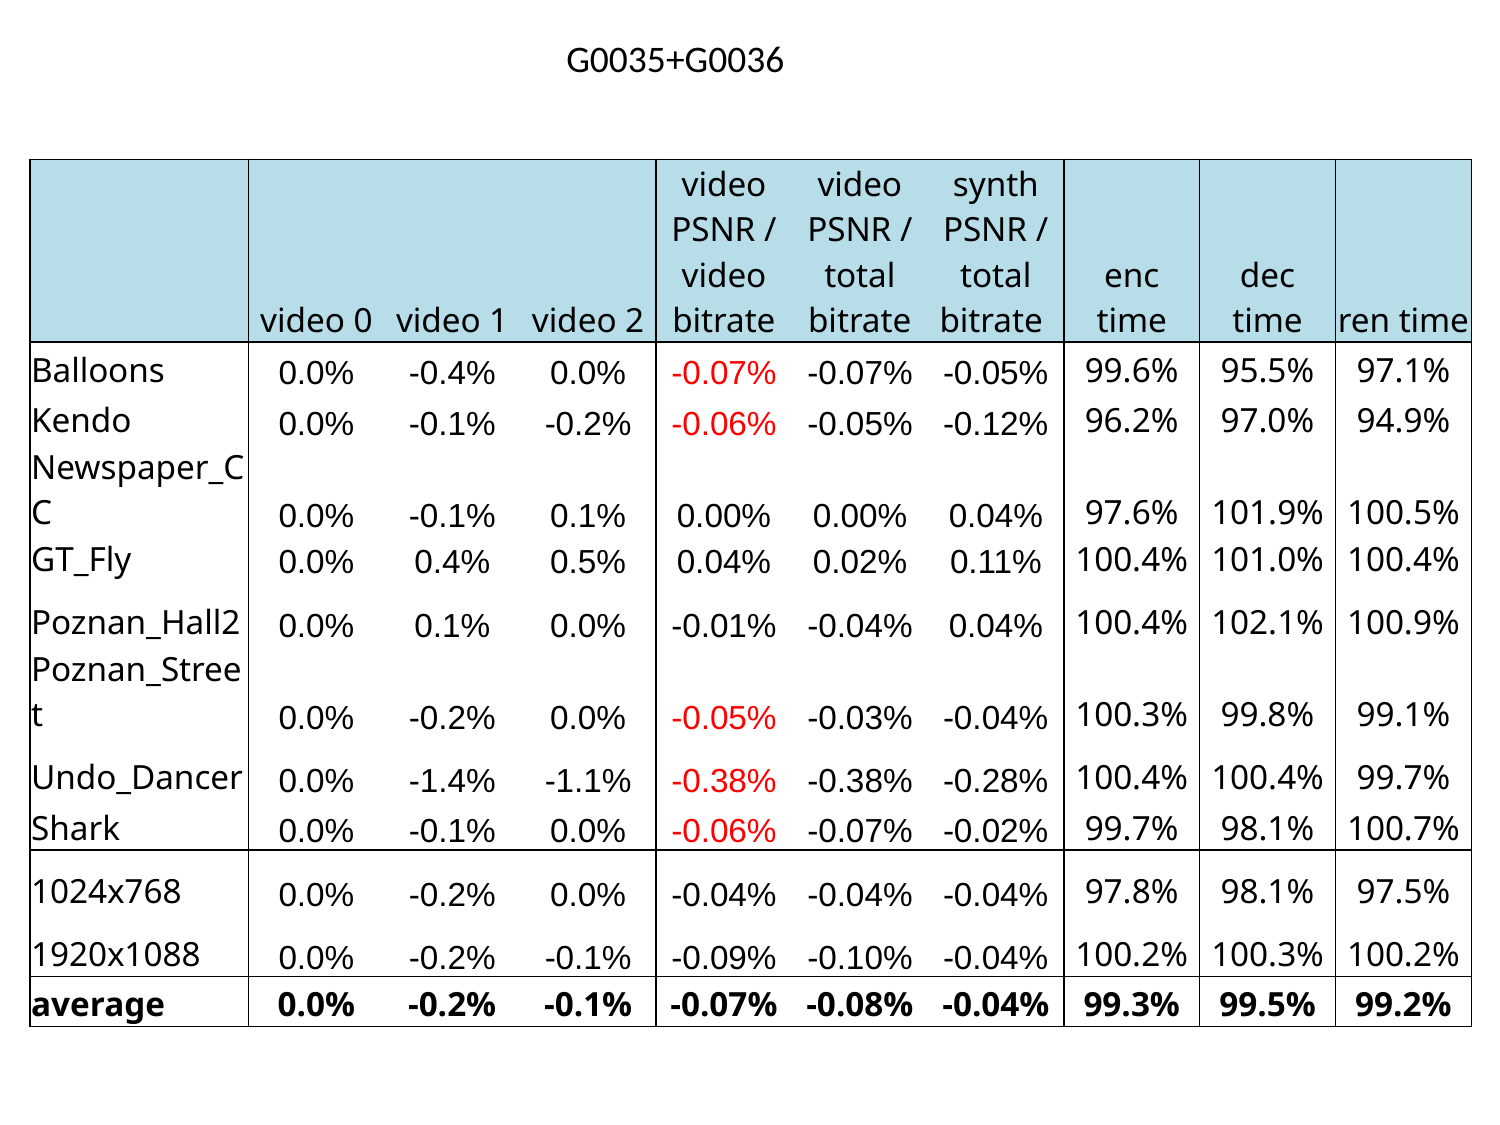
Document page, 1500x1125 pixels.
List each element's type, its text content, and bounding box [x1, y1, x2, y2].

table_cell -0.06% [657, 392, 792, 442]
table_cell -0.1% [384, 392, 520, 442]
table_cell 94.9% [1336, 392, 1471, 442]
table_cell 0.04% [657, 534, 792, 581]
table_cell 0.00% [792, 442, 928, 534]
table_cell -0.01% [657, 581, 792, 644]
table_cell -0.2% [384, 644, 520, 736]
table_cell -0.38% [657, 736, 792, 800]
table_cell -0.38% [792, 736, 928, 800]
table_cell 0.04% [928, 442, 1063, 534]
table_cell -0.07% [657, 977, 792, 1026]
table_cell 0.0% [249, 736, 384, 800]
table_cell 0.0% [249, 343, 384, 392]
table_cell 0.0% [249, 851, 384, 913]
table_cell -0.10% [792, 913, 928, 976]
table_cell -0.12% [928, 392, 1063, 442]
table_cell -0.28% [928, 736, 1063, 800]
table_header video PSNR / total bitrate [792, 160, 928, 341]
table_cell 0.1% [520, 442, 655, 534]
table_cell 95.5% [1200, 343, 1335, 392]
table_cell 100.4% [1065, 534, 1199, 581]
table_cell 1920x1088 [31, 913, 248, 976]
table_cell -0.06% [657, 800, 792, 849]
table_cell 0.02% [792, 534, 928, 581]
table_cell -0.07% [657, 343, 792, 392]
table_cell -0.1% [384, 800, 520, 849]
table_cell 99.8% [1200, 644, 1335, 736]
table_cell 0.0% [249, 800, 384, 849]
table_cell average [31, 977, 248, 1026]
table_cell 100.9% [1336, 581, 1471, 644]
text_box G0035+G0036 [551, 28, 852, 88]
table_cell GT_Fly [31, 534, 248, 581]
table_cell -0.05% [792, 392, 928, 442]
table_cell 101.0% [1200, 534, 1335, 581]
table_cell 0.0% [520, 800, 655, 849]
table_cell 100.3% [1065, 644, 1199, 736]
table_cell -0.04% [657, 851, 792, 913]
table_cell Poznan_Hall2 [31, 581, 248, 644]
table_cell 99.7% [1065, 800, 1199, 849]
table_cell 99.3% [1065, 977, 1199, 1026]
table_cell -0.2% [384, 913, 520, 976]
table_cell 101.9% [1200, 442, 1335, 534]
table_cell 97.1% [1336, 343, 1471, 392]
table_cell 0.5% [520, 534, 655, 581]
table_cell -0.1% [520, 913, 655, 976]
table_cell 97.0% [1200, 392, 1335, 442]
table_header ren time [1336, 160, 1471, 341]
table_cell 97.8% [1065, 851, 1199, 913]
table_cell -0.2% [384, 851, 520, 913]
table_cell Newspaper_CC [31, 442, 248, 534]
table_cell -0.04% [928, 977, 1063, 1026]
table_cell -0.08% [792, 977, 928, 1026]
table_header synth PSNR / total bitrate [928, 160, 1063, 341]
table_cell 99.5% [1200, 977, 1335, 1026]
table_cell 0.11% [928, 534, 1063, 581]
table_cell 0.0% [520, 644, 655, 736]
table_cell 102.1% [1200, 581, 1335, 644]
table_cell 96.2% [1065, 392, 1199, 442]
table_header [31, 160, 248, 341]
table_cell Poznan_Street [31, 644, 248, 736]
table_cell 0.0% [520, 581, 655, 644]
table_cell 0.0% [249, 442, 384, 534]
table_cell -0.07% [792, 800, 928, 849]
table_cell 99.7% [1336, 736, 1471, 800]
table_cell -0.04% [792, 581, 928, 644]
table_cell -0.4% [384, 343, 520, 392]
table_cell 97.5% [1336, 851, 1471, 913]
table_cell -0.04% [928, 913, 1063, 976]
table_cell 100.2% [1336, 913, 1471, 976]
table_cell 97.6% [1065, 442, 1199, 534]
table_cell 100.2% [1065, 913, 1199, 976]
table_cell -0.04% [928, 851, 1063, 913]
table_cell -0.03% [792, 644, 928, 736]
table_cell Balloons [31, 343, 248, 392]
table_header enc time [1065, 160, 1199, 341]
table_cell -0.09% [657, 913, 792, 976]
table_cell Kendo [31, 392, 248, 442]
table_cell 100.5% [1336, 442, 1471, 534]
table_header video 1 [384, 160, 520, 341]
table_cell -0.07% [792, 343, 928, 392]
table_cell 98.1% [1200, 800, 1335, 849]
table_cell 0.0% [520, 851, 655, 913]
table_cell 1024x768 [31, 851, 248, 913]
table_header video PSNR / video bitrate [657, 160, 792, 341]
table_cell Shark [31, 800, 248, 849]
table_cell -0.2% [384, 977, 520, 1026]
table_cell -0.05% [657, 644, 792, 736]
table_cell -0.04% [792, 851, 928, 913]
table_cell 0.00% [657, 442, 792, 534]
table_cell 100.4% [1065, 736, 1199, 800]
table_cell 99.1% [1336, 644, 1471, 736]
table_cell 100.7% [1336, 800, 1471, 849]
table_cell 100.4% [1336, 534, 1471, 581]
table_cell 100.4% [1200, 736, 1335, 800]
table_cell 0.0% [249, 977, 384, 1026]
table_cell -0.1% [520, 977, 655, 1026]
table_cell 0.0% [249, 392, 384, 442]
table_cell 0.0% [249, 913, 384, 976]
table_cell -0.02% [928, 800, 1063, 849]
table_cell -1.4% [384, 736, 520, 800]
table_cell 0.4% [384, 534, 520, 581]
table_cell 0.1% [384, 581, 520, 644]
table_cell Undo_Dancer [31, 736, 248, 800]
table_header video 0 [249, 160, 384, 341]
table_cell 0.0% [249, 581, 384, 644]
table_cell -0.05% [928, 343, 1063, 392]
table_cell -0.2% [520, 392, 655, 442]
table_cell 0.04% [928, 581, 1063, 644]
table_header dec time [1200, 160, 1335, 341]
table_cell 0.0% [249, 644, 384, 736]
table_cell 99.2% [1336, 977, 1471, 1026]
table_cell 99.6% [1065, 343, 1199, 392]
table_cell 100.4% [1065, 581, 1199, 644]
table_cell 100.3% [1200, 913, 1335, 976]
table_cell 0.0% [520, 343, 655, 392]
table_header video 2 [520, 160, 655, 341]
table_cell -0.1% [384, 442, 520, 534]
table_cell -1.1% [520, 736, 655, 800]
table_cell 0.0% [249, 534, 384, 581]
table_cell 98.1% [1200, 851, 1335, 913]
table_cell -0.04% [928, 644, 1063, 736]
